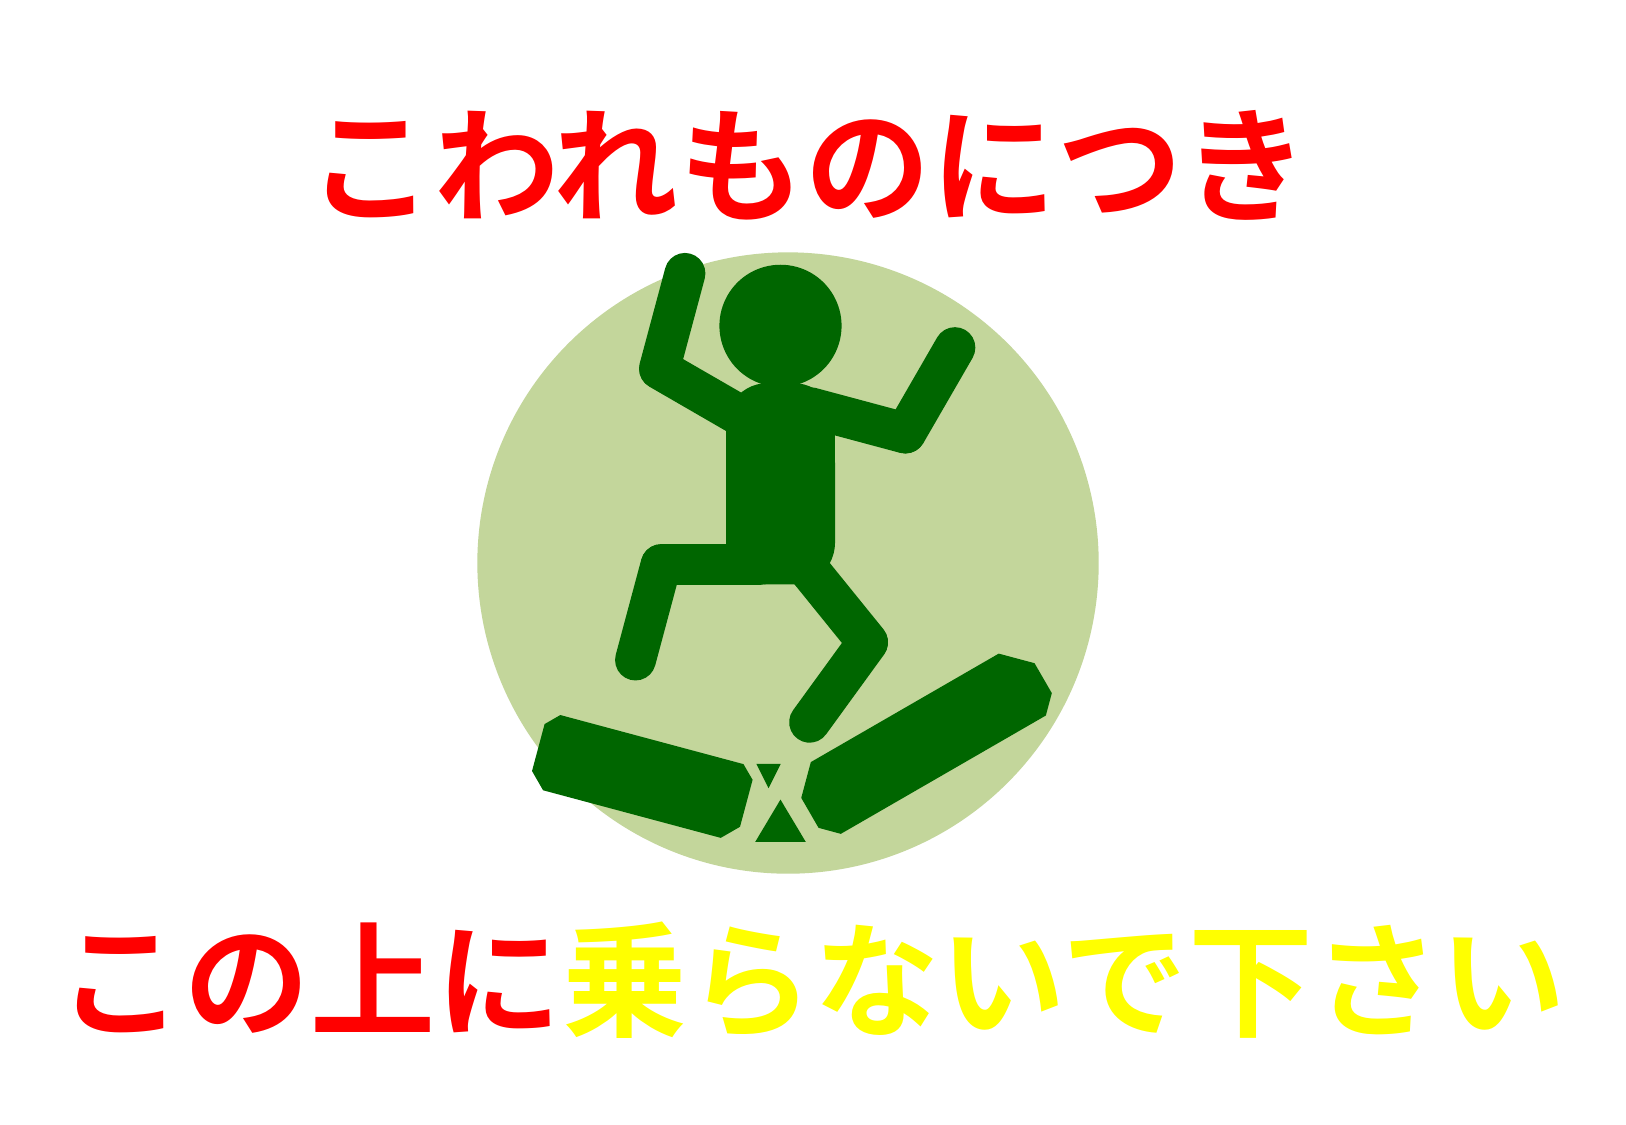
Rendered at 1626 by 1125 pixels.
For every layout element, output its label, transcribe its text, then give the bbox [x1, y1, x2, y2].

text_box こわれものにつき [0, 80, 1625, 246]
text_box この上に乗らないで下さい [0, 895, 1625, 1060]
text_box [477, 252, 1099, 874]
